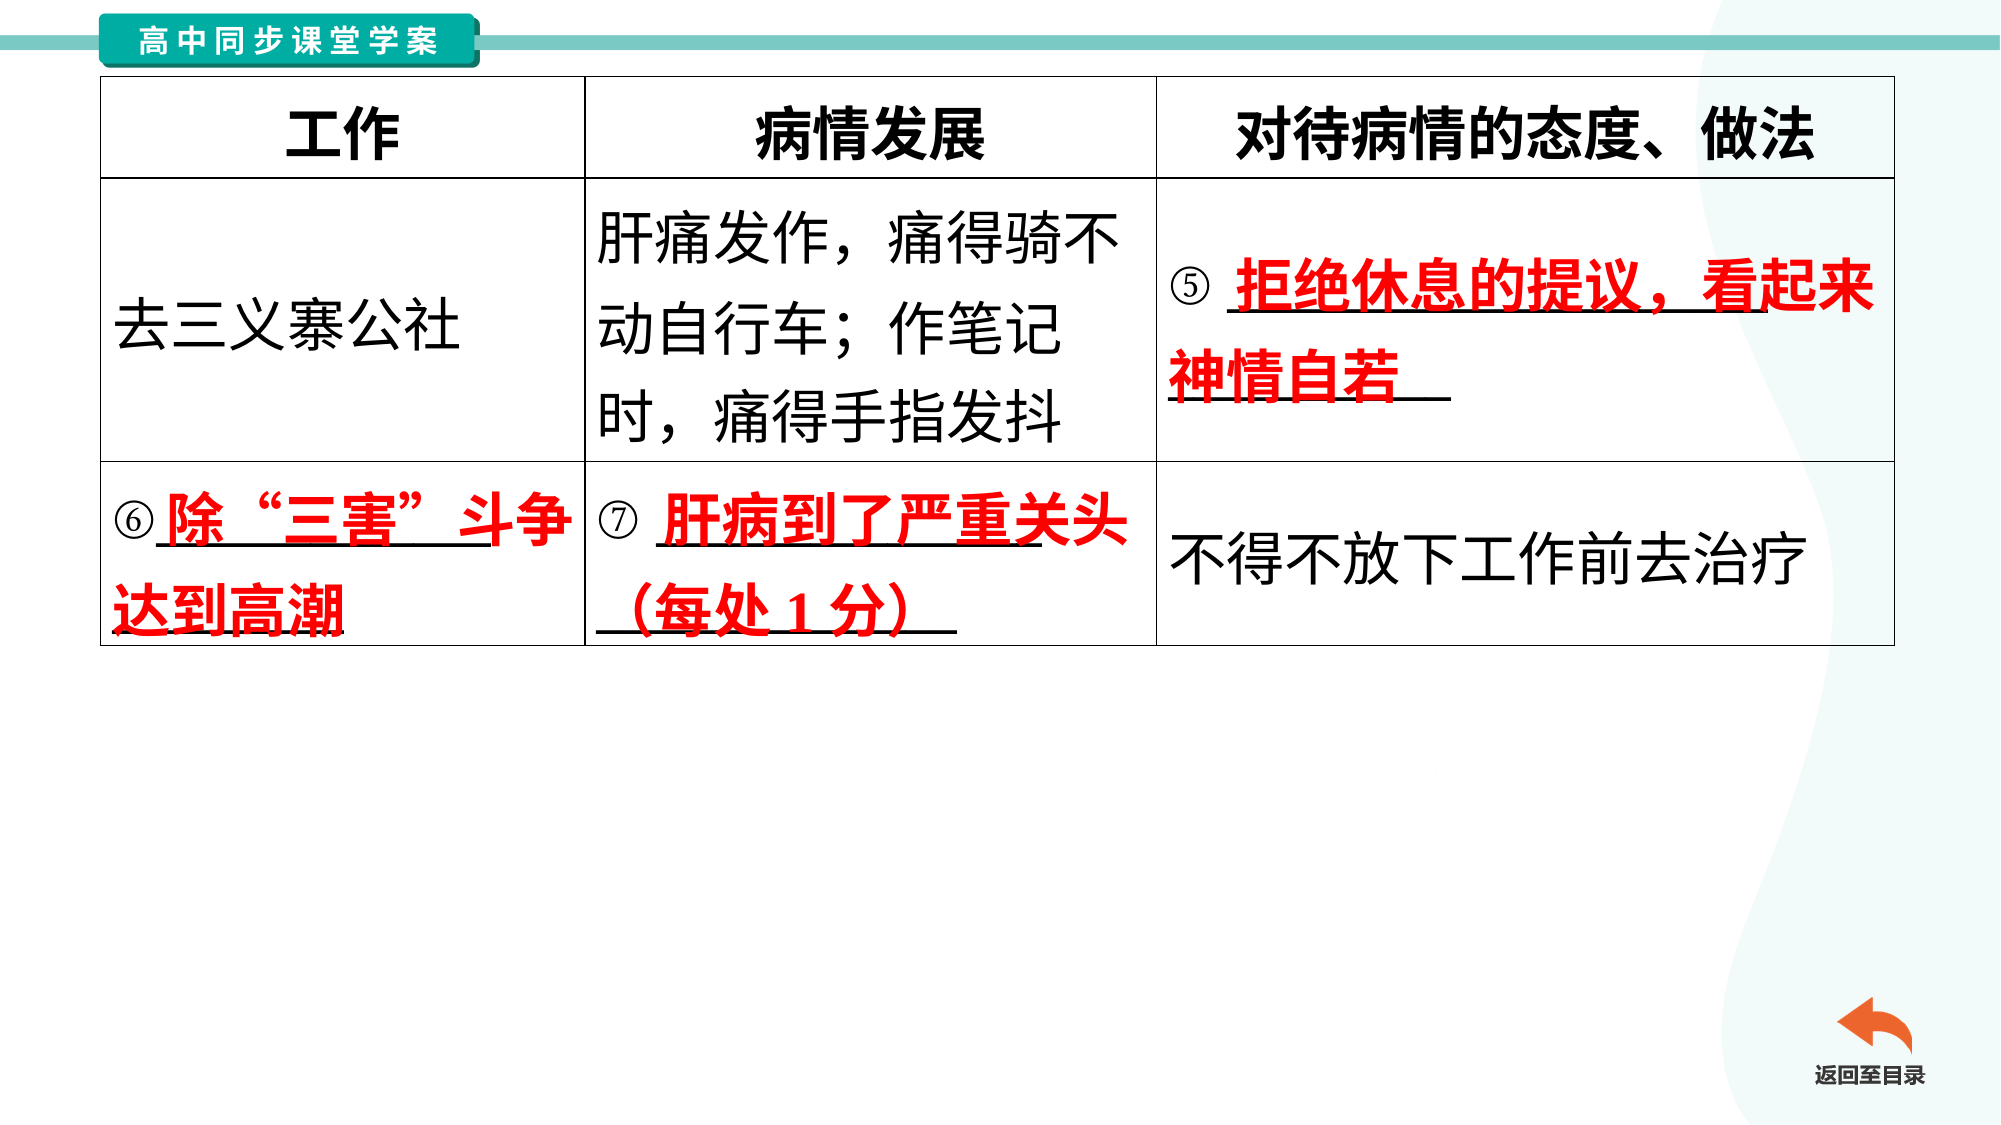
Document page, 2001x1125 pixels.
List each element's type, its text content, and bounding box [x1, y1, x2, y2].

text_box 拒绝休息的提议，看起来神情自若 [1168, 228, 1886, 411]
picture [0, 0, 2000, 1125]
table_cell 去三义寨公社 [101, 179, 584, 461]
table_header 病情发展 [586, 77, 1156, 177]
table_cell ⑤ _____________________ ___________ [1157, 179, 1894, 461]
table_cell 肝痛发作，痛得骑不 动自行车；作笔记 时，痛得手指发抖 [586, 179, 1156, 461]
table_cell 不得不放下工作前去治疗 [1157, 462, 1894, 645]
text_box 除“三害”斗争达到高潮 [112, 461, 576, 644]
table_header 对待病情的态度、做法 [1157, 77, 1894, 177]
table_header 工作 [101, 77, 584, 177]
table_cell ⑥_____________ _________ [101, 462, 584, 645]
text_box 肝病到了严重关头（每处1分） [596, 461, 1148, 644]
table_cell ⑦ _______________ ______________ [586, 462, 1156, 645]
